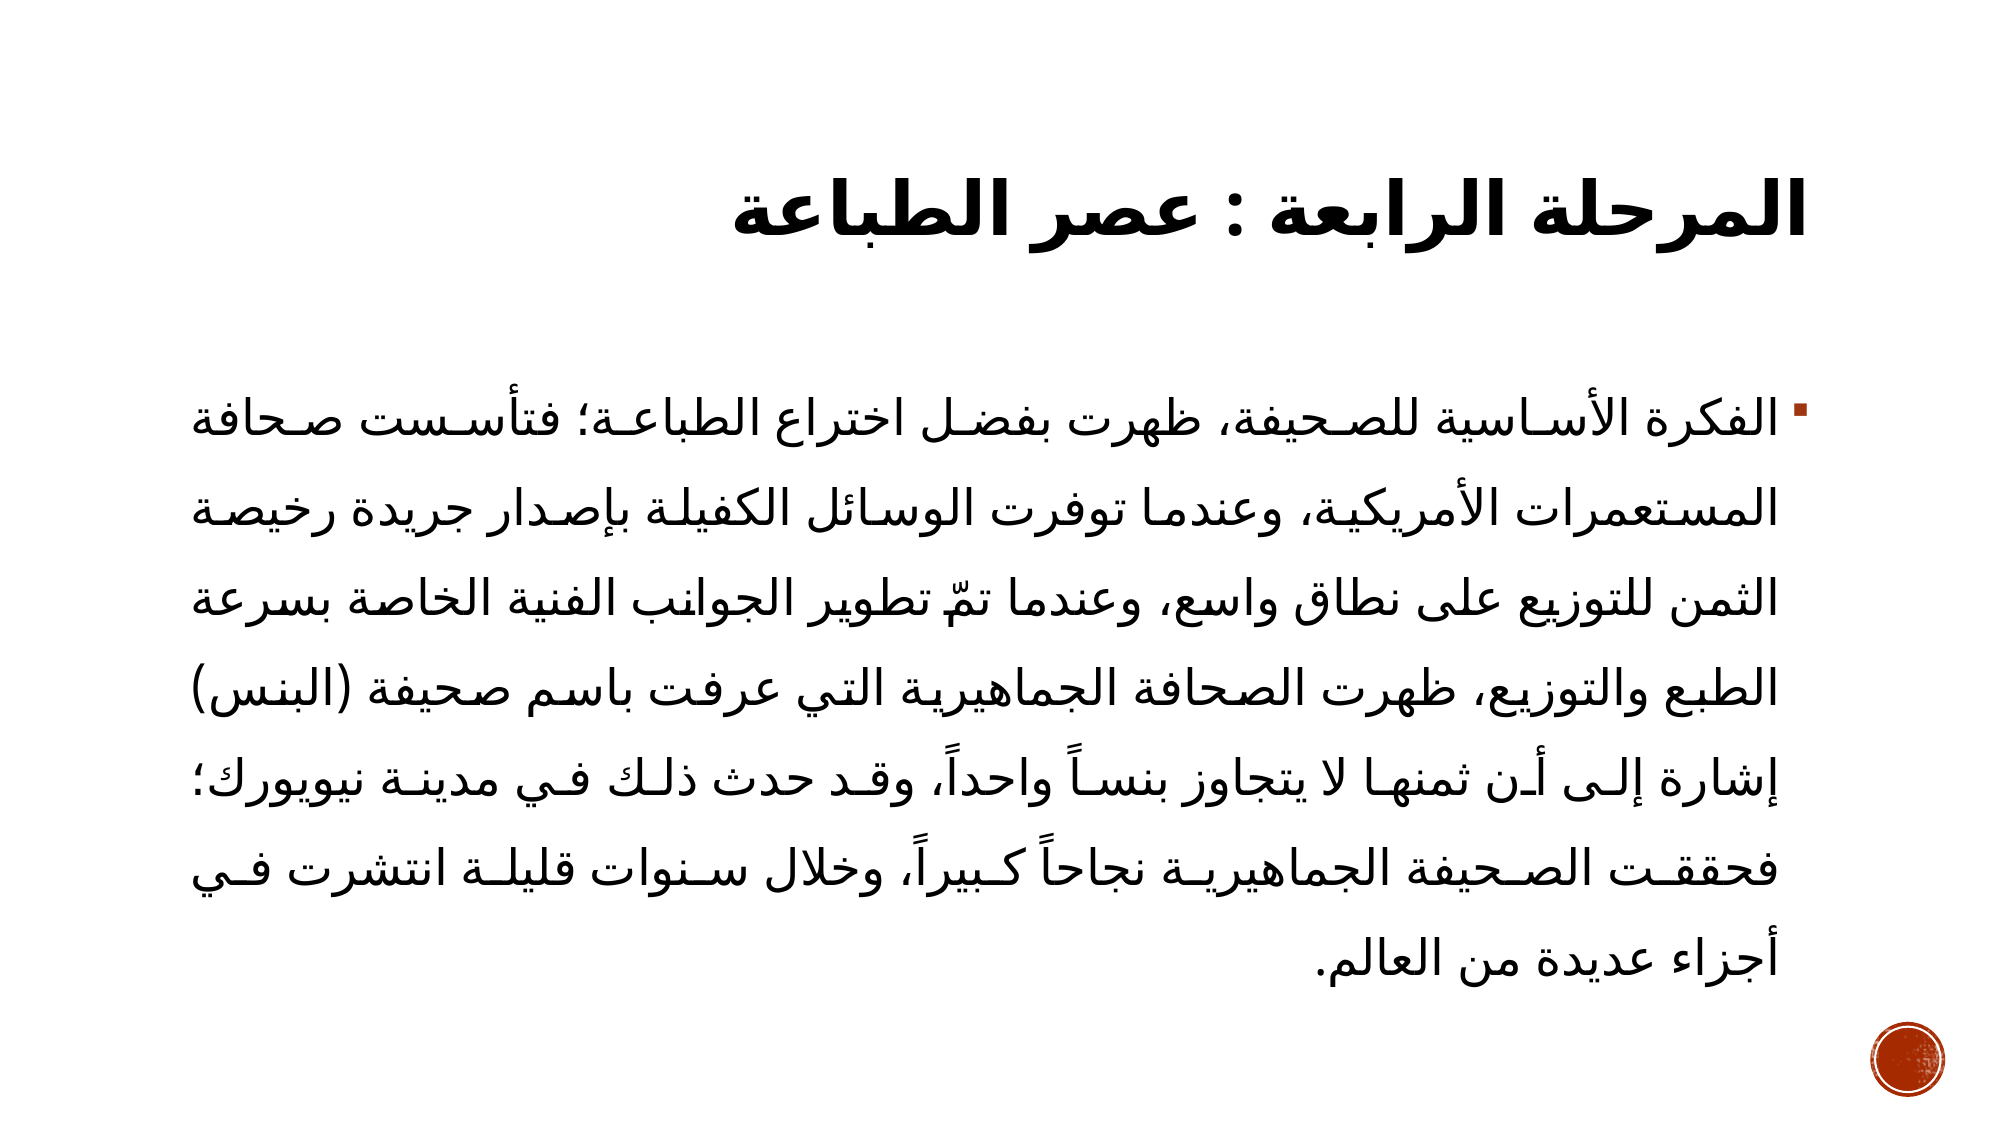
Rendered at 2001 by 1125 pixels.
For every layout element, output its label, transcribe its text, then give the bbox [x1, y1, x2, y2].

title المرحلة الرابعة : عصر الطباعة [175, 79, 1826, 344]
list الفكرة الأساسية للصحيفة، ظهرت بفضل اختراع الطباعة؛ فتأسست صحافة المستعمرات الأمريكية، وعندما توفرت الوسائل الكفيلة بإصدار جريدة رخيصة الثمن للتوزيع على نطاق واسع، وعندما تمّ تطوير الجوانب الفنية الخاصة بسرعة الطبع والتوزيع، ظهرت الصحافة الجماهيرية التي عرفت باسم صحيفة (البنس) إشارة إلى أن ثمنها لا يتجاوز بنساً واحداً، وقد حدث ذلك في مدينة نيويورك؛ فحققت الصحيفة الجماهيرية نجاحاً كبيراً، وخلال سنوات قليلة انتشرت في أجزاء عديدة من العالم. [175, 348, 1826, 1013]
